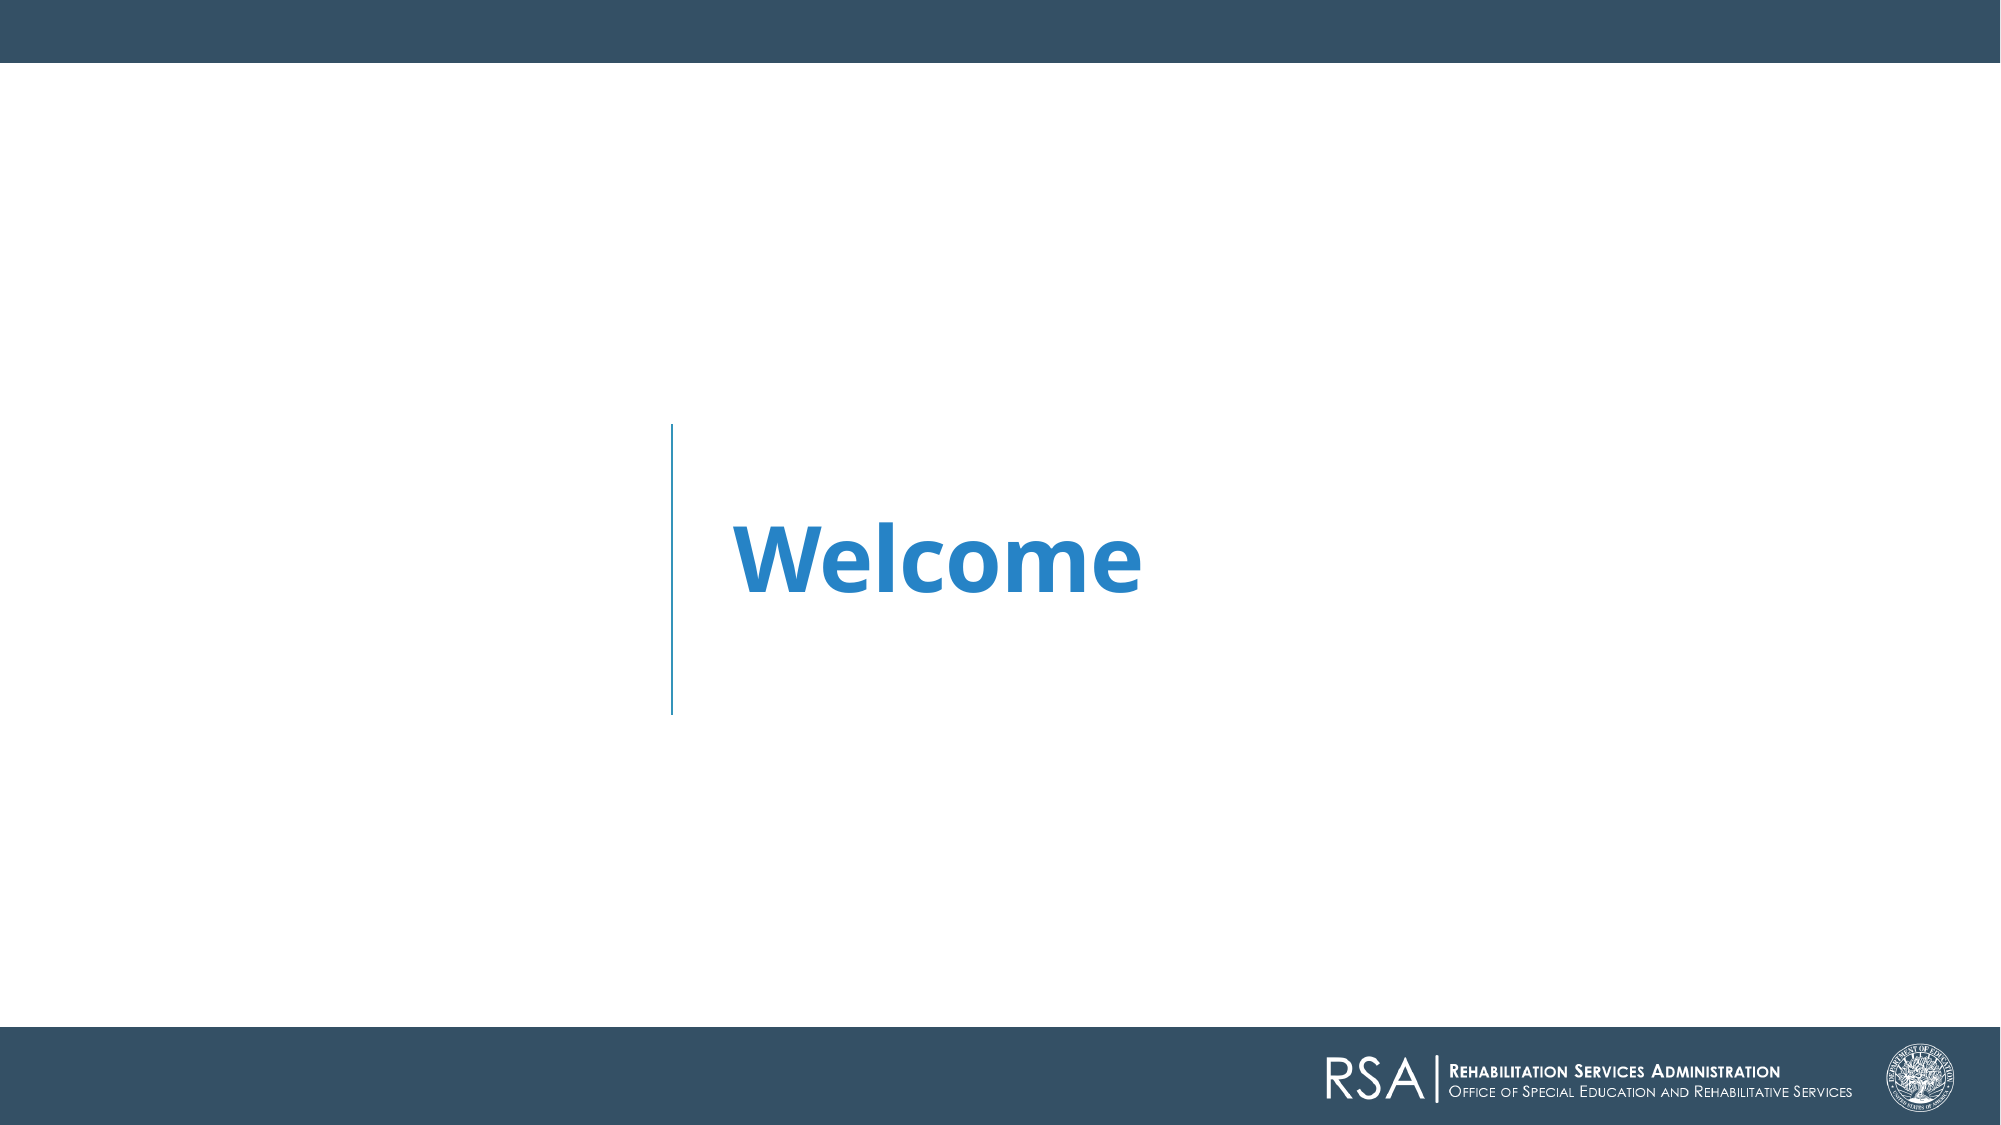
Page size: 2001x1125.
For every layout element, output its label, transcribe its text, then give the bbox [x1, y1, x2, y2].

title Welcome [718, 158, 1807, 967]
picture [1312, 1036, 1963, 1118]
